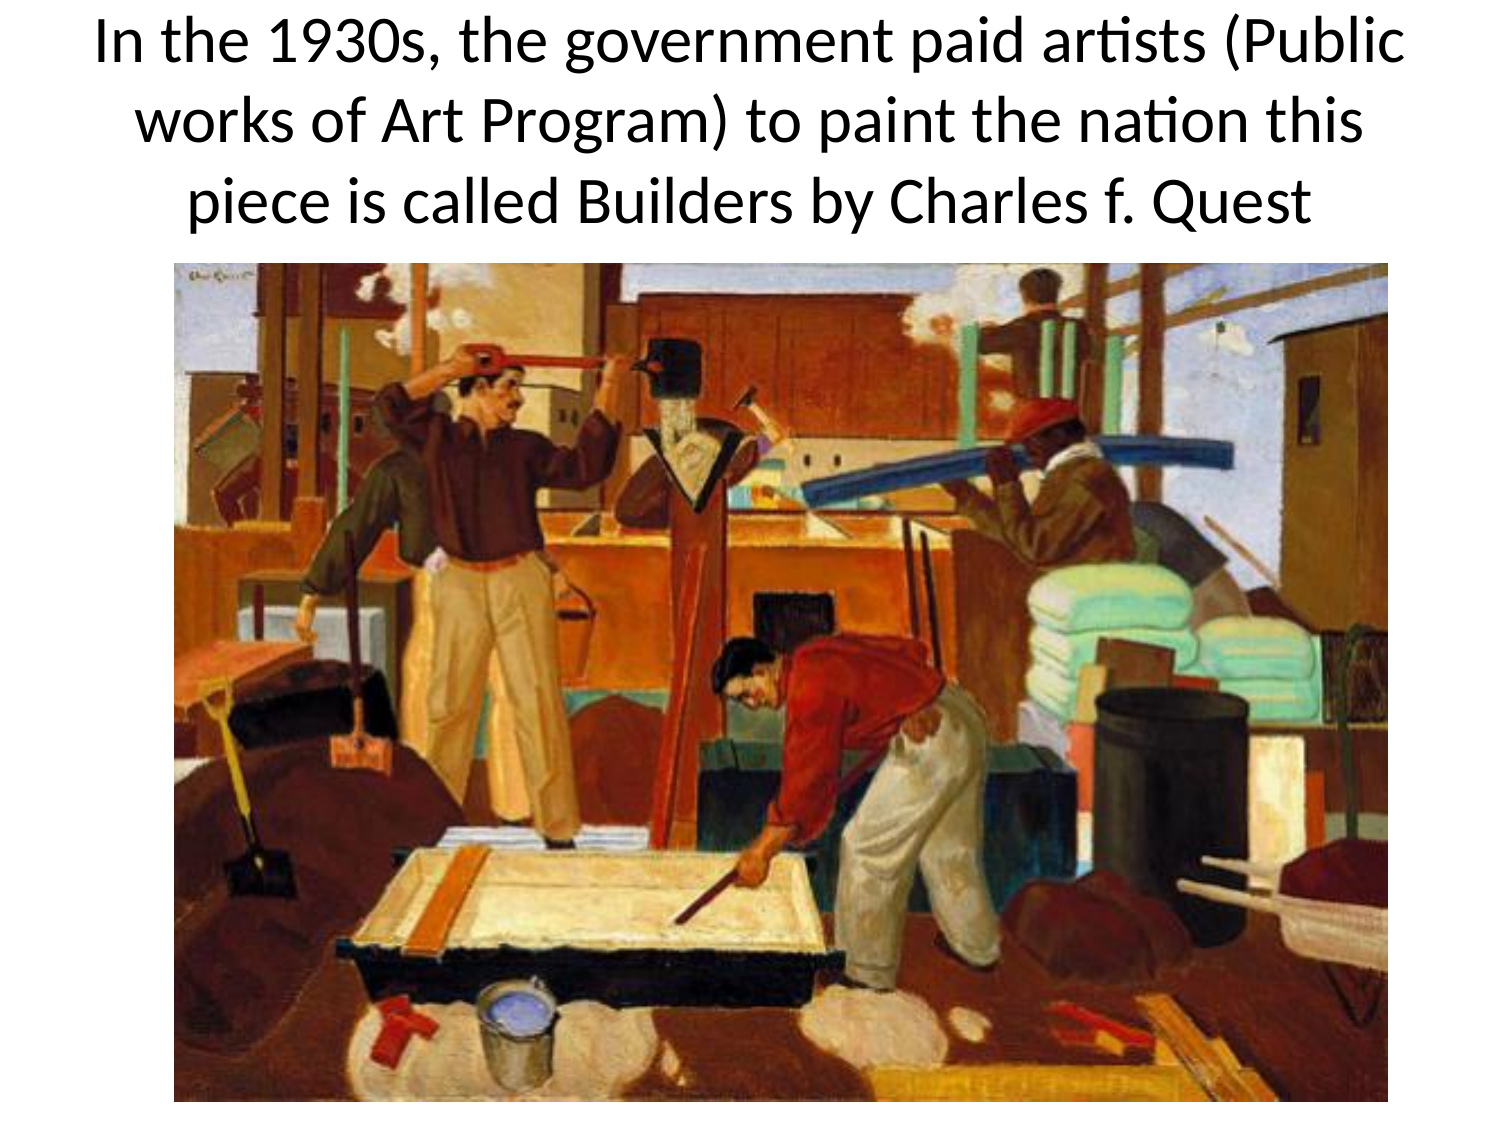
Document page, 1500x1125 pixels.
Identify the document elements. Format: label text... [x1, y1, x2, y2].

title In the 1930s, the government paid artists (Public works of Art Program) to paint the nation this piece is called Builders by Charles f. Quest [75, 0, 1425, 296]
picture [174, 263, 1388, 1103]
